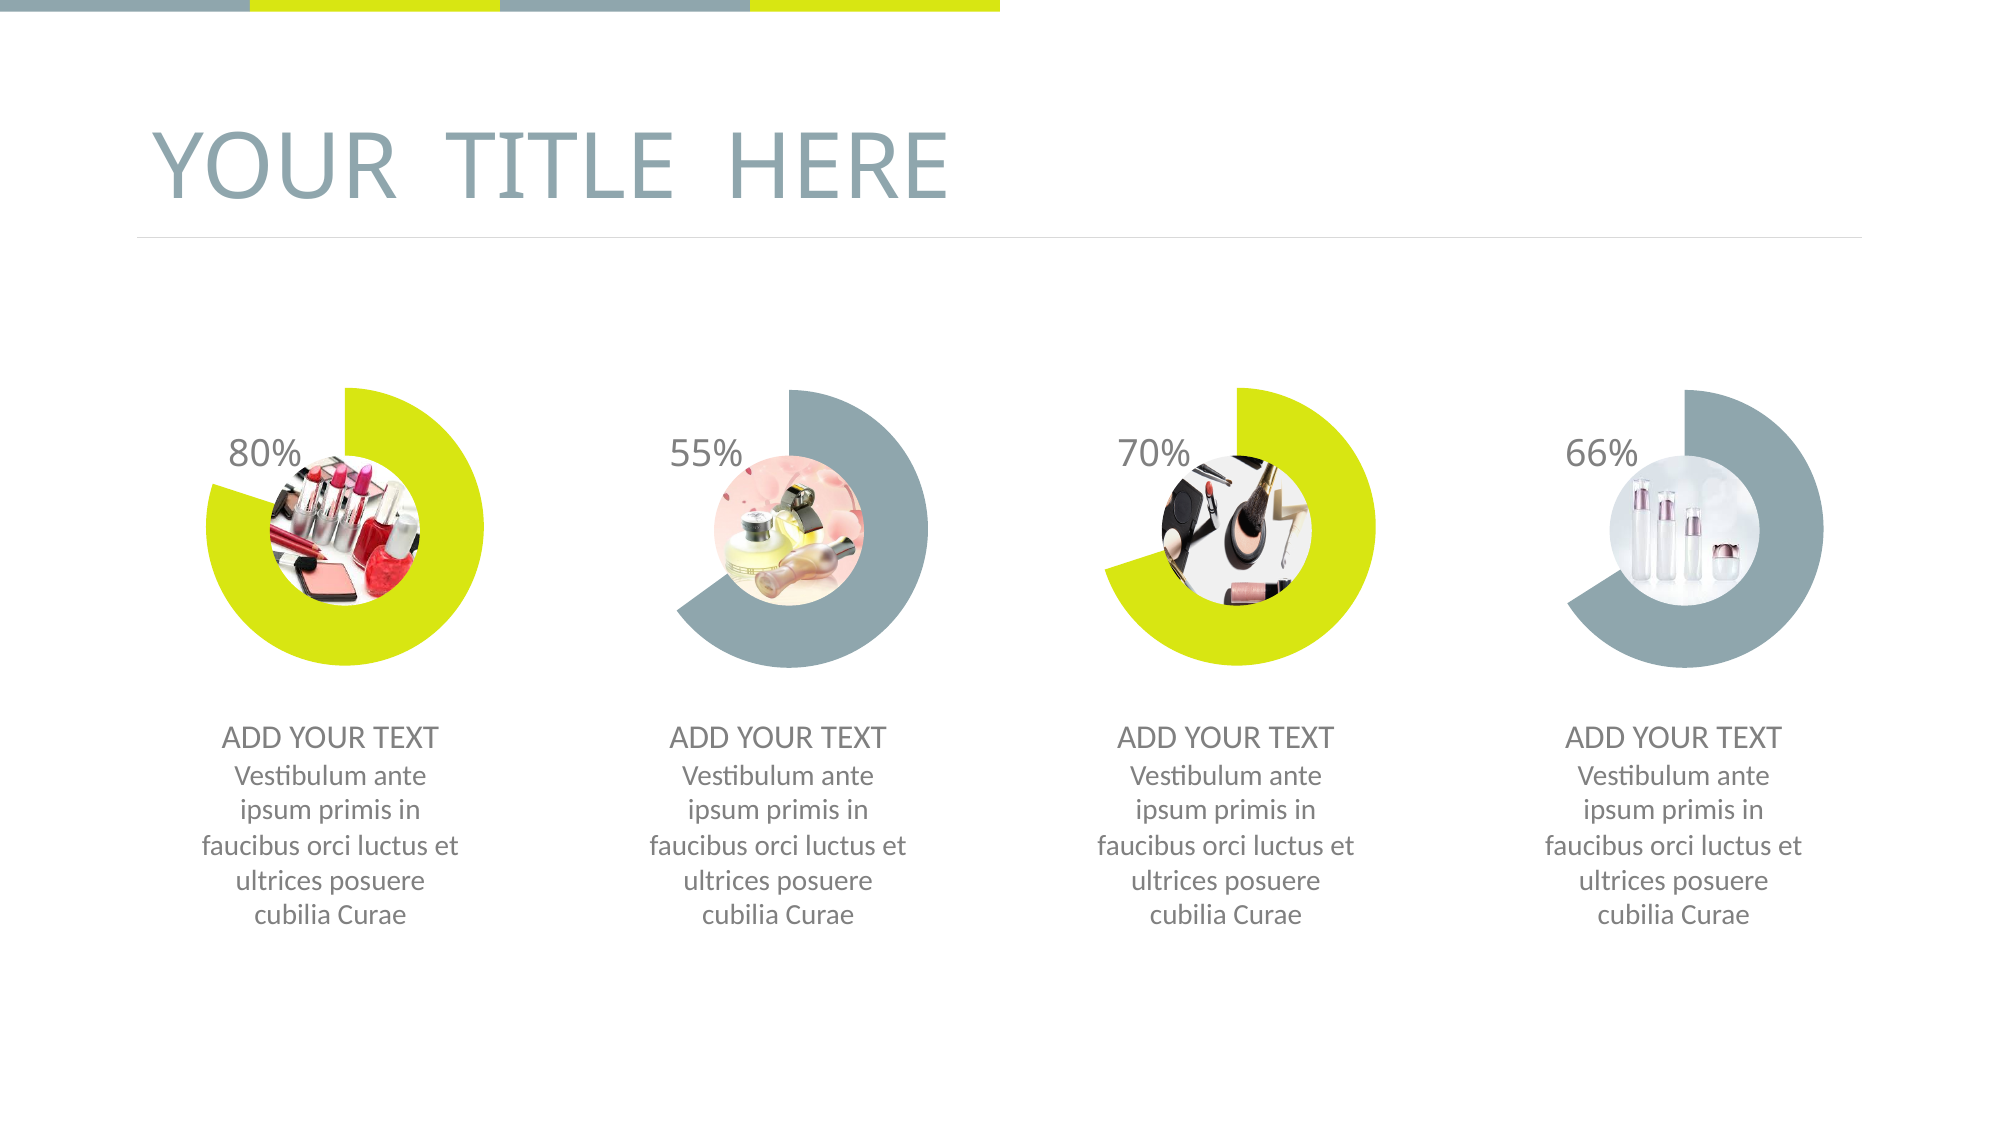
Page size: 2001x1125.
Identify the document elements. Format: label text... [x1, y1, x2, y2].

title YOUR TITLE HERE [137, 59, 1863, 278]
chart [1092, 380, 1382, 674]
text_box ADD YOUR TEXT [181, 707, 479, 763]
text_box Vestibulum ante ipsum primis in faucibus orci luctus et ultrices posuere cubilia Curae [181, 763, 479, 939]
chart [644, 382, 934, 676]
text_box ADD YOUR TEXT [1077, 707, 1375, 763]
text_box Vestibulum ante ipsum primis in faucibus orci luctus et ultrices posuere cubilia Curae [629, 763, 927, 939]
chart [1539, 382, 1830, 676]
text_box ADD YOUR TEXT [1525, 707, 1823, 763]
text_box Vestibulum ante ipsum primis in faucibus orci luctus et ultrices posuere cubilia Curae [1077, 763, 1375, 939]
text_box ADD YOUR TEXT [629, 707, 927, 763]
text_box Vestibulum ante ipsum primis in faucibus orci luctus et ultrices posuere cubilia Curae [1525, 763, 1823, 939]
chart [200, 380, 490, 674]
